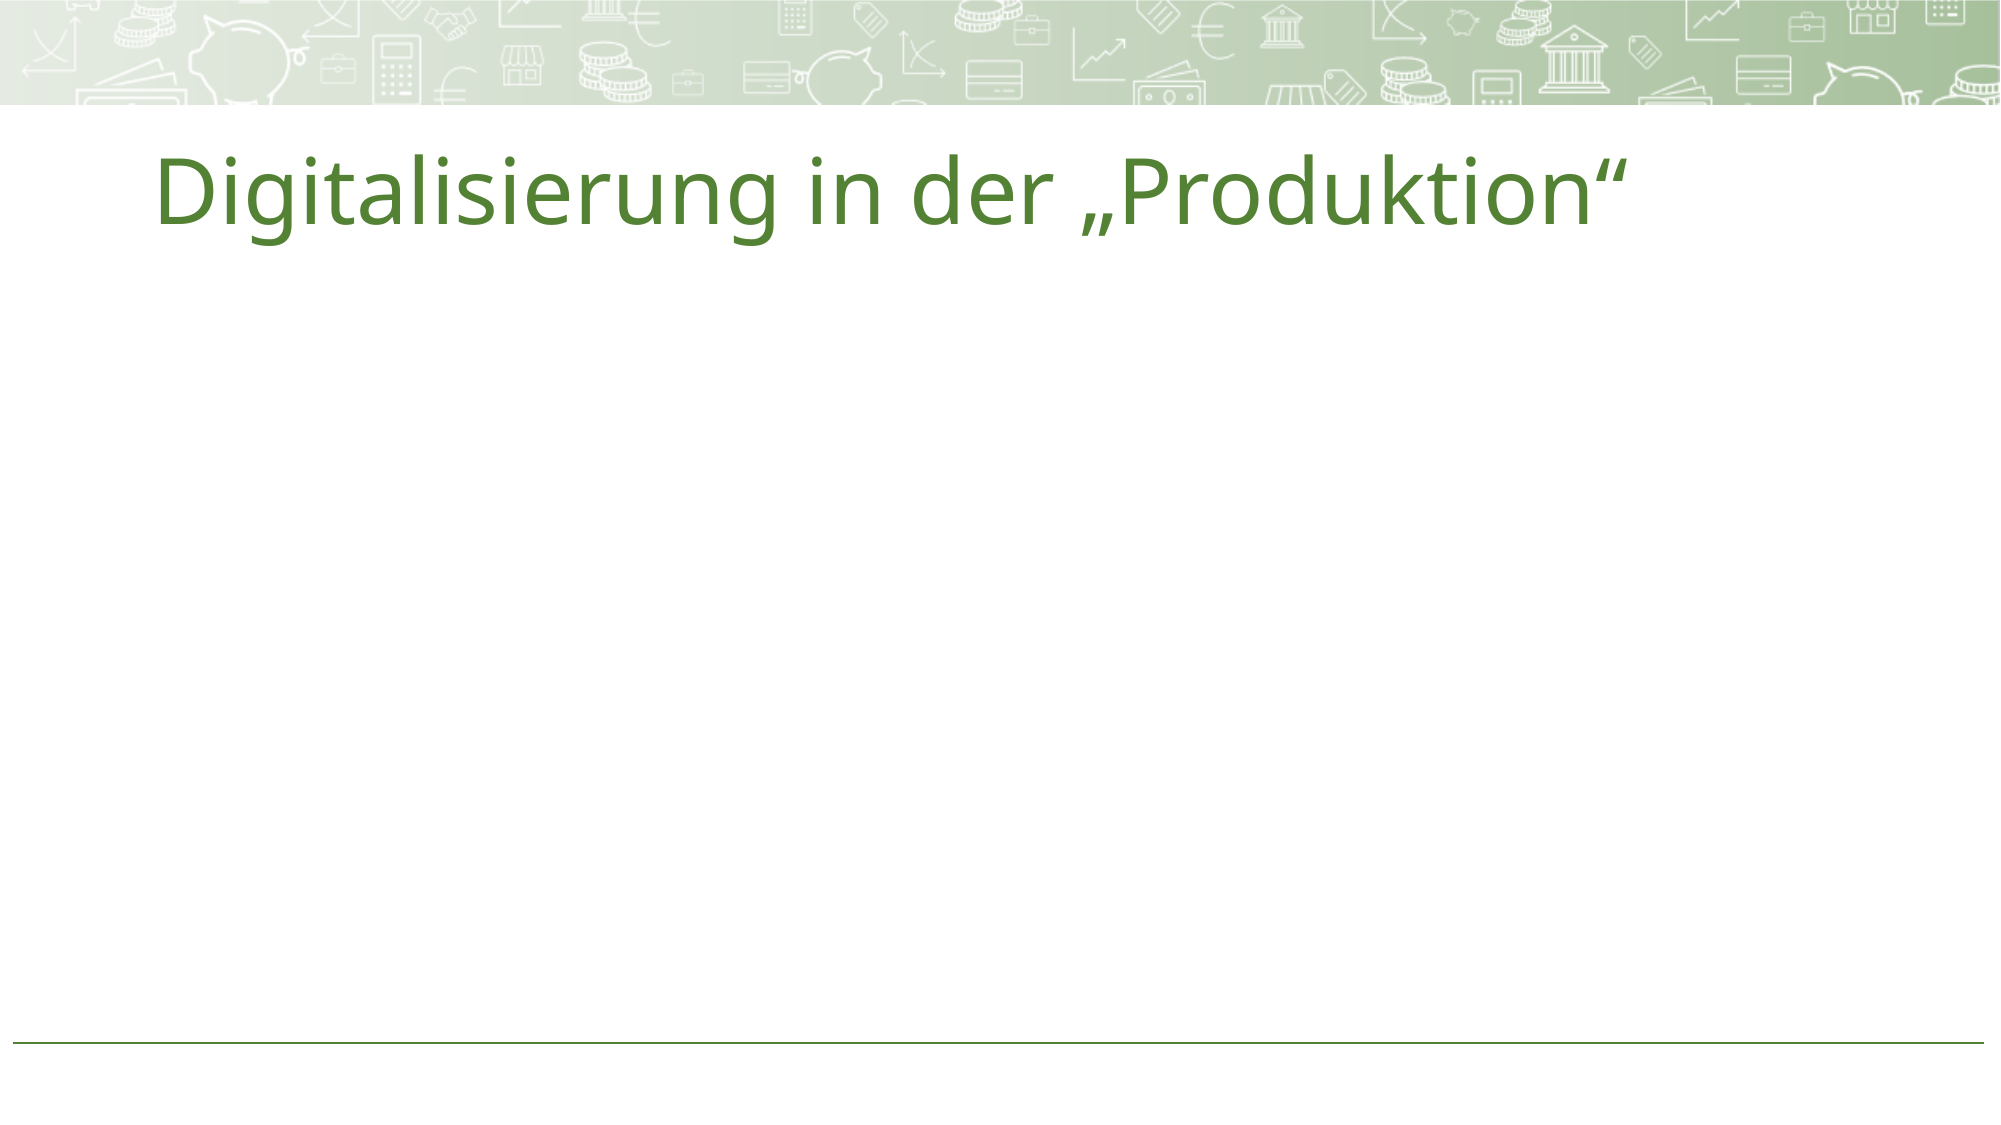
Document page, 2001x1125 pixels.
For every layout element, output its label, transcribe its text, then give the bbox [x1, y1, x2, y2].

title Digitalisierung in der „Produktion“ [137, 111, 1863, 278]
picture [0, 0, 2000, 105]
